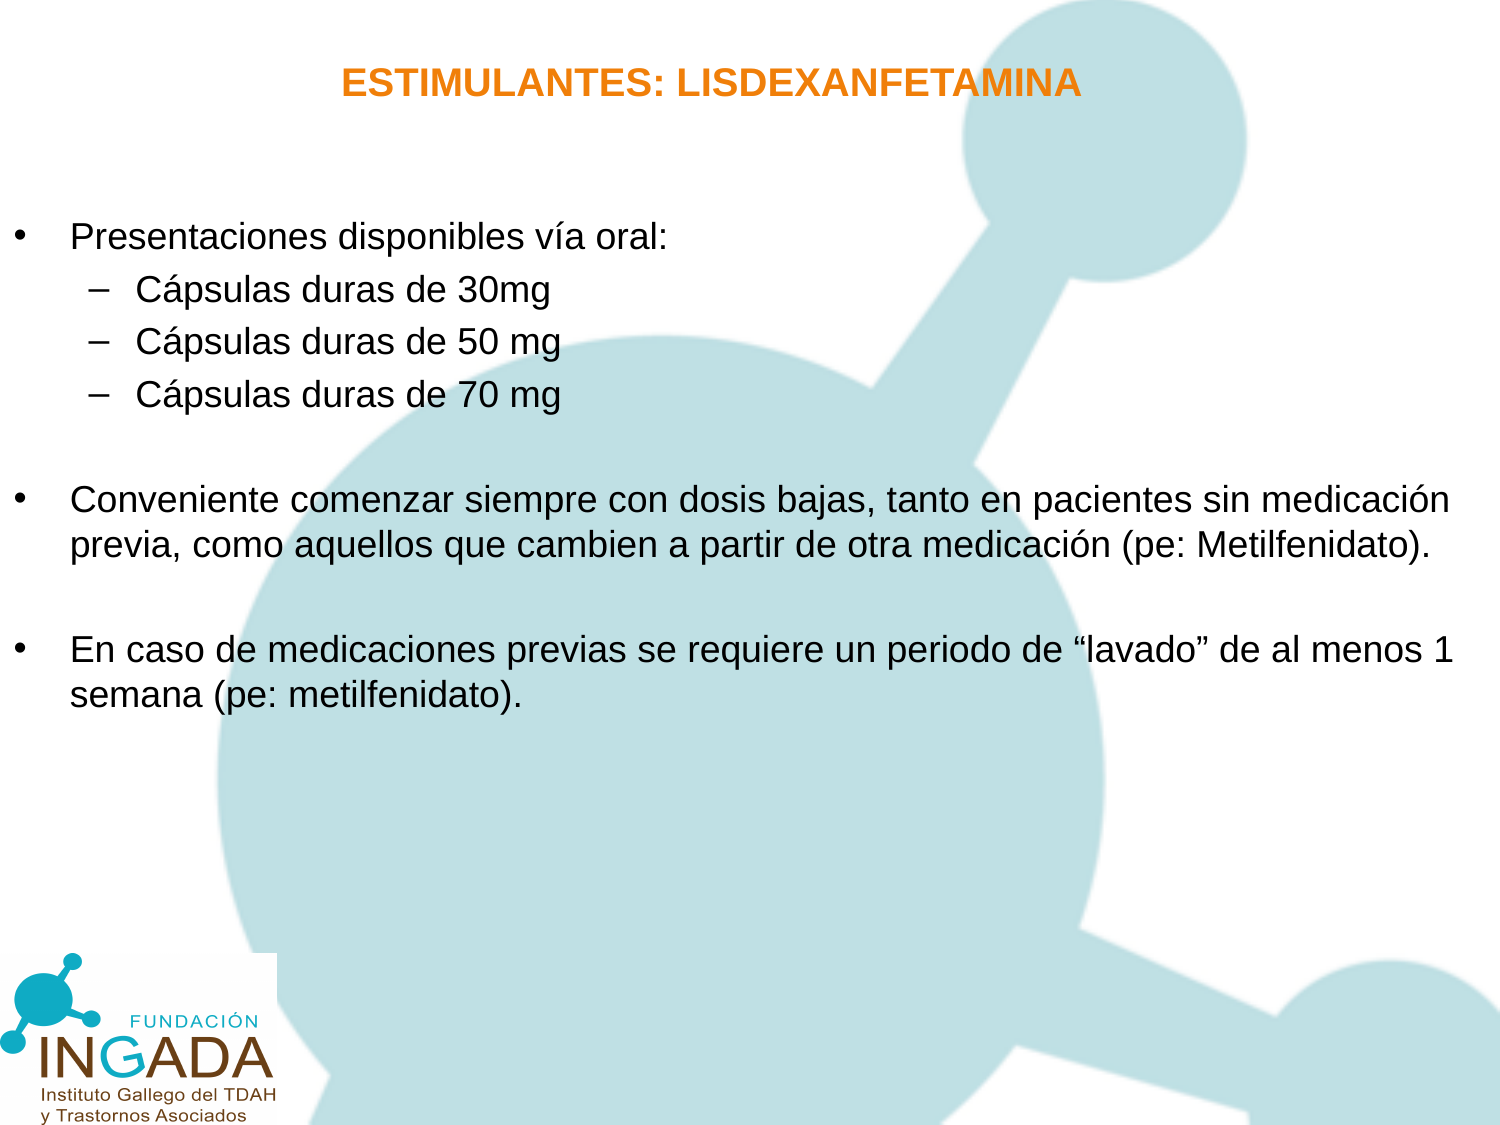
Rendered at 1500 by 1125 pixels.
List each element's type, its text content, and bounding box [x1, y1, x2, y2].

picture [0, 976, 277, 1125]
list Presentaciones disponibles vía oral: Cápsulas duras de 30mg Cápsulas duras de 50 mg Cápsulas duras de 70 mg Conveniente comenzar siempre con dosis bajas, tanto en pacientes sin medicación previa, como aquellos que cambien a partir de otra medicación (pe: Metilfenidato). En caso de medicaciones previas se requiere un periodo de “lavado” de al menos 1 semana (pe: metilfenidato). [0, 137, 1499, 976]
title ESTIMULANTES: LISDEXANFETAMINA [0, 0, 1425, 137]
